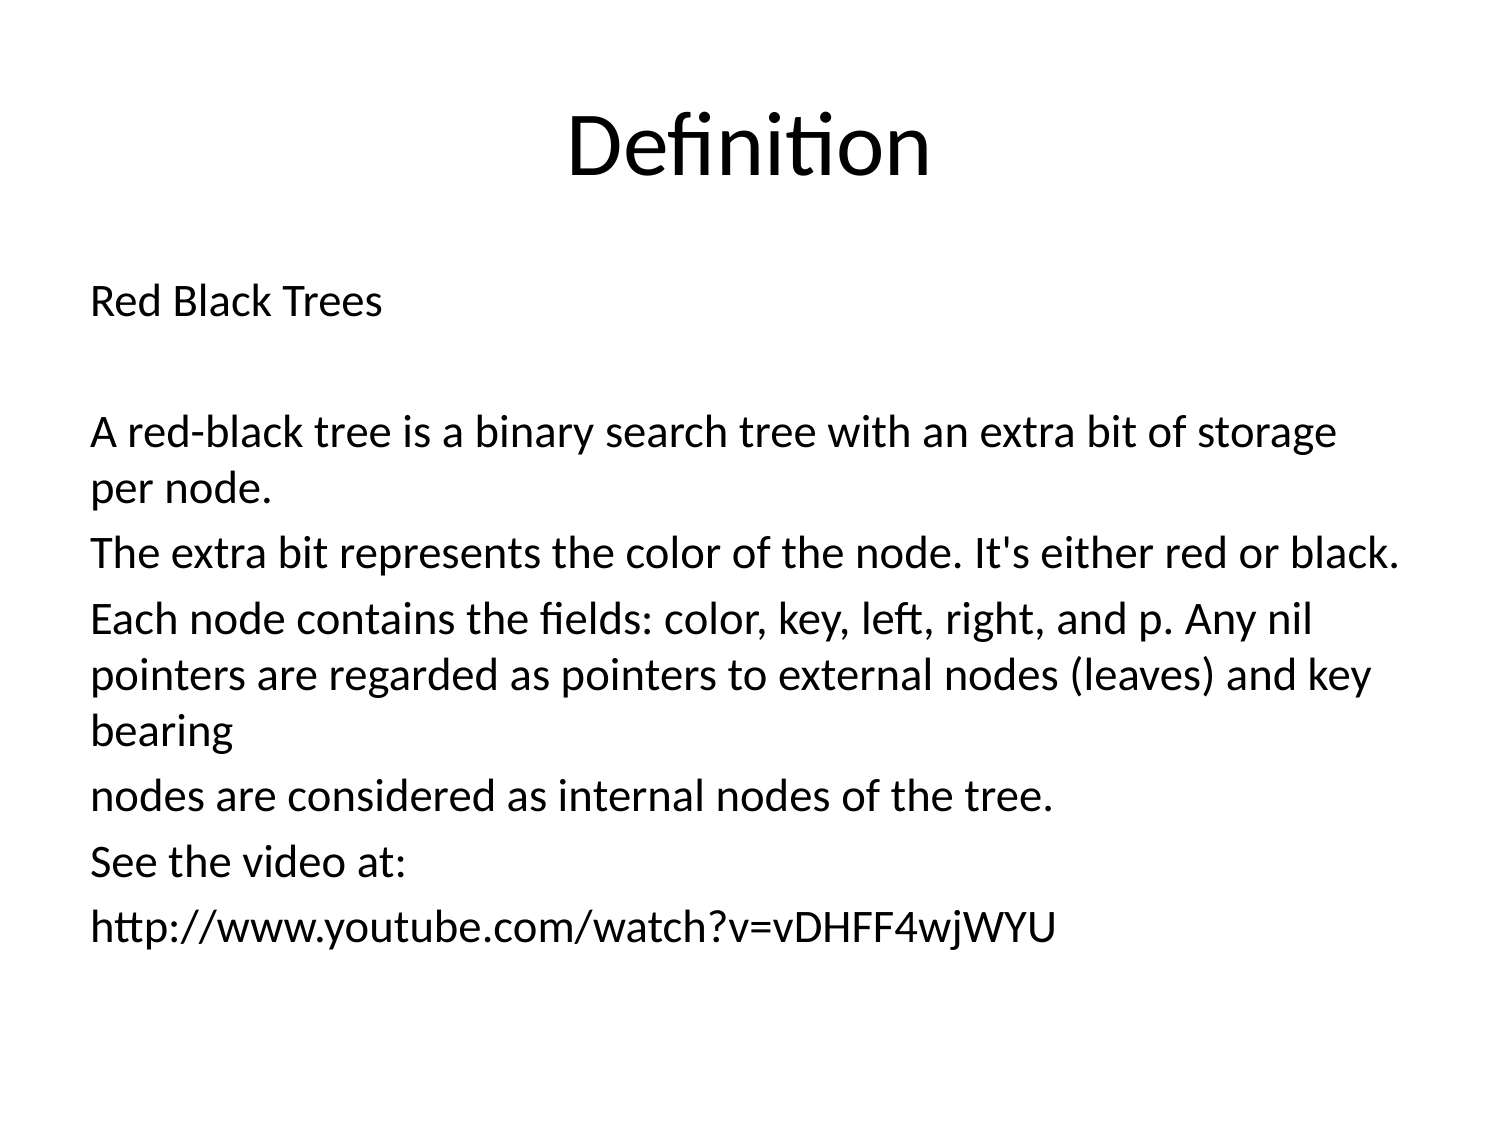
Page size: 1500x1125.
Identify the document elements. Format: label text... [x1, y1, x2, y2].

list Red Black Trees A red-black tree is a binary search tree with an extra bit of storage per node. The extra bit represents the color of the node. It's either red or black. Each node contains the fields: color, key, left, right, and p. Any nil pointers are regarded as pointers to external nodes (leaves) and key bearing nodes are considered as internal nodes of the tree. See the video at: http://www.youtube.com/watch?v=vDHFF4wjWYU [75, 262, 1425, 1005]
title Definition [75, 45, 1425, 233]
